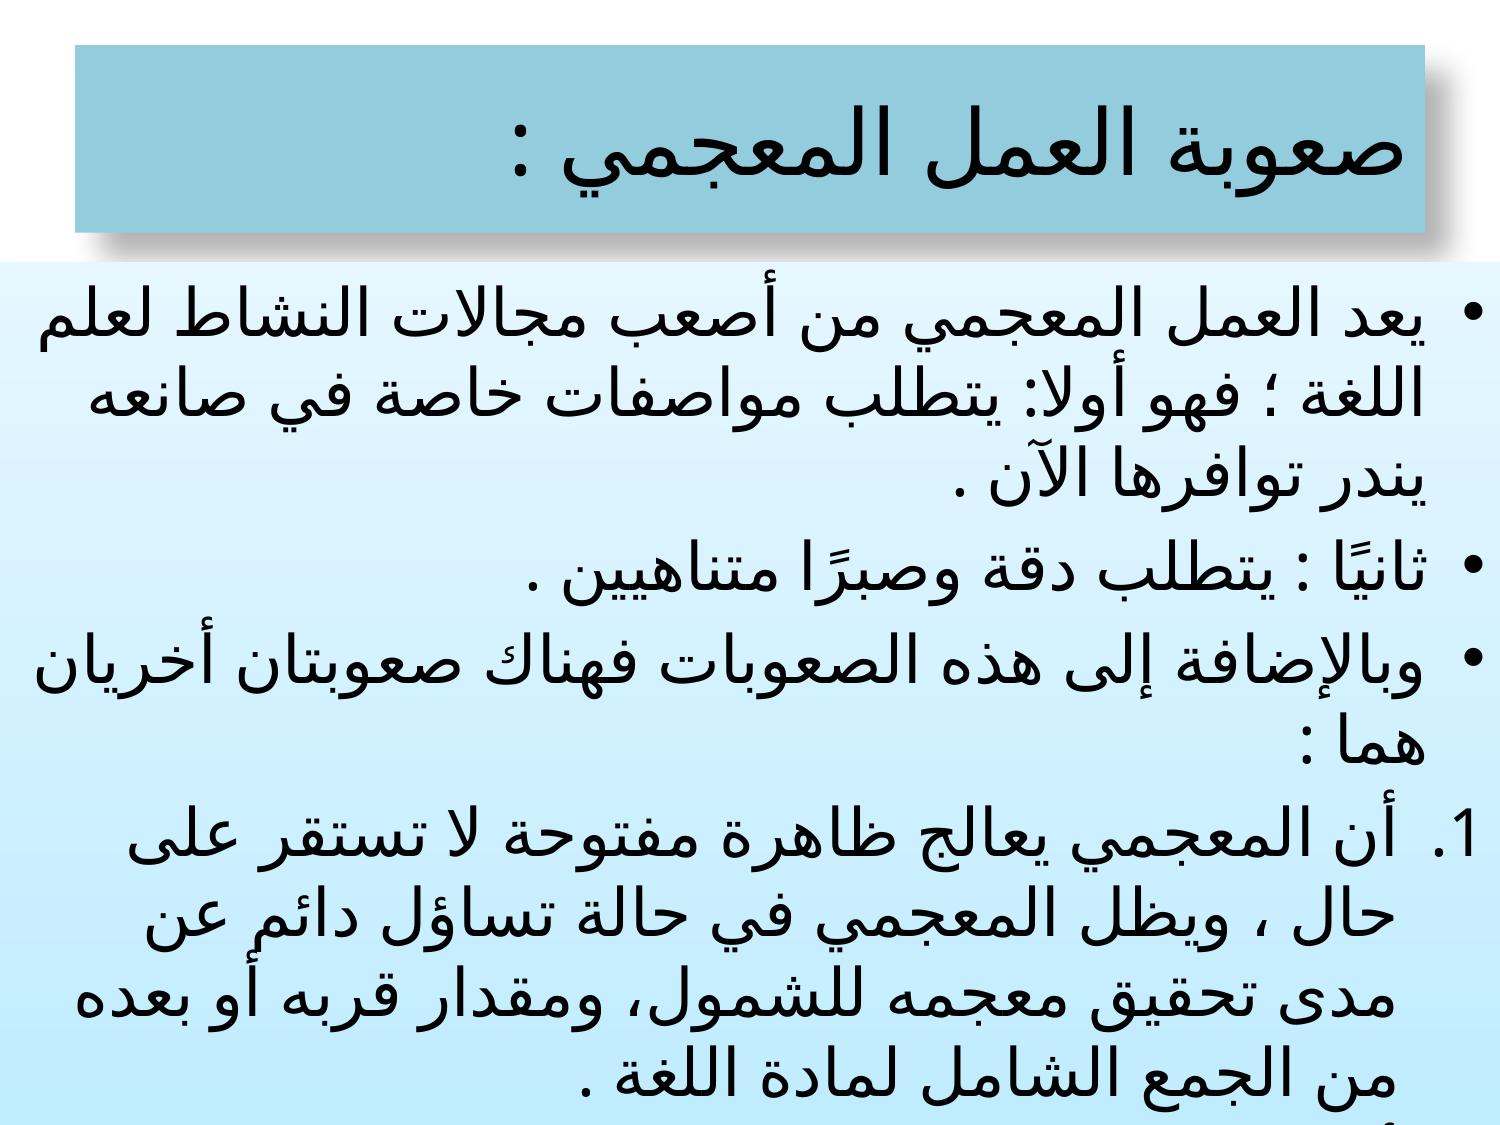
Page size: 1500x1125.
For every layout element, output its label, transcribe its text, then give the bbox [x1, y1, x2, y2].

list يعد العمل المعجمي من أصعب مجالات النشاط لعلم اللغة ؛ فهو أولا: يتطلب مواصفات خاصة في صانعه يندر توافرها الآن . ثانيًا : يتطلب دقة وصبرًا متناهيين . وبالإضافة إلى هذه الصعوبات فهناك صعوبتان أخريان هما : أن المعجمي يعالج ظاهرة مفتوحة لا تستقر على حال ، ويظل المعجمي في حالة تساؤل دائم عن مدى تحقيق معجمه للشمول، ومقدار قربه أو بعده من الجمع الشامل لمادة اللغة . أن المعنى هو المحل الأول لاهتمام المعجمي ، وهو يمثل صعوبة في حد ذاته ، بل عده بعضهم واحدًا من أصعب حقول الدراسة . [0, 262, 1500, 1125]
title صعوبة العمل المعجمي : [75, 45, 1425, 233]
